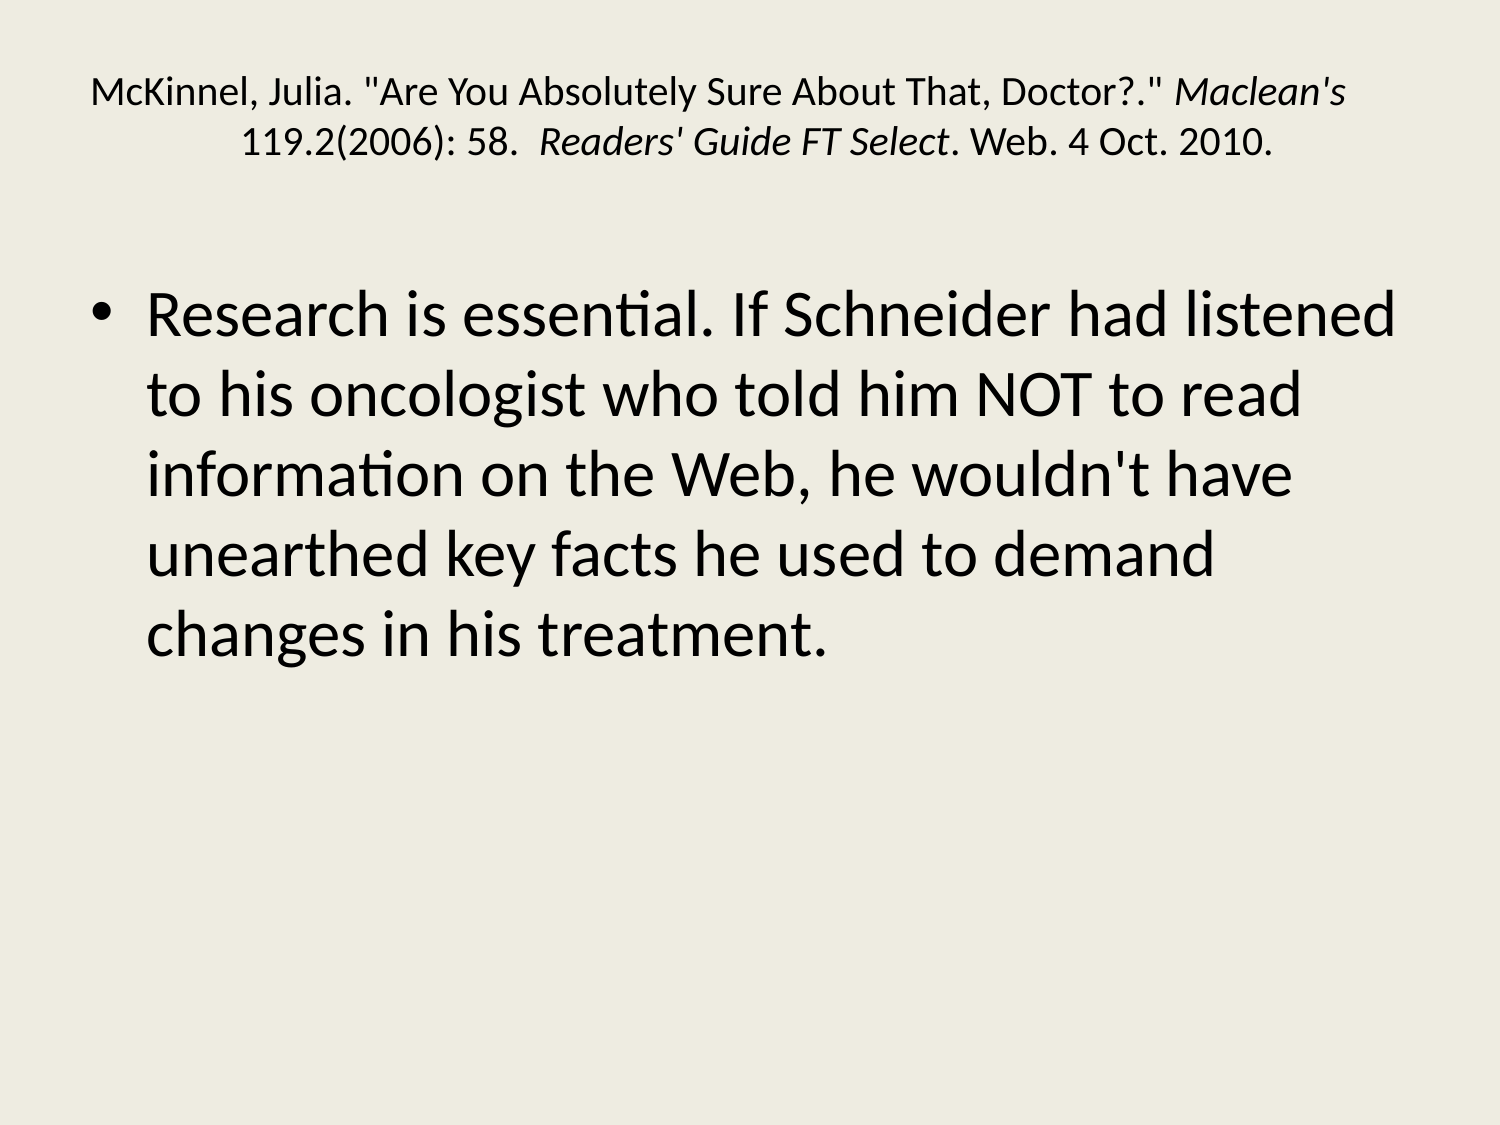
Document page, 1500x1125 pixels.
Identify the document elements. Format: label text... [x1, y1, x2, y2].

title McKinnel, Julia. "Are You Absolutely Sure About That, Doctor?." Maclean's 119.2(2006): 58. Readers' Guide FT Select. Web. 4 Oct. 2010. [75, 45, 1425, 233]
list Research is essential. If Schneider had listened to his oncologist who told him NOT to read information on the Web, he wouldn't have unearthed key facts he used to demand changes in his treatment. [75, 262, 1425, 1005]
